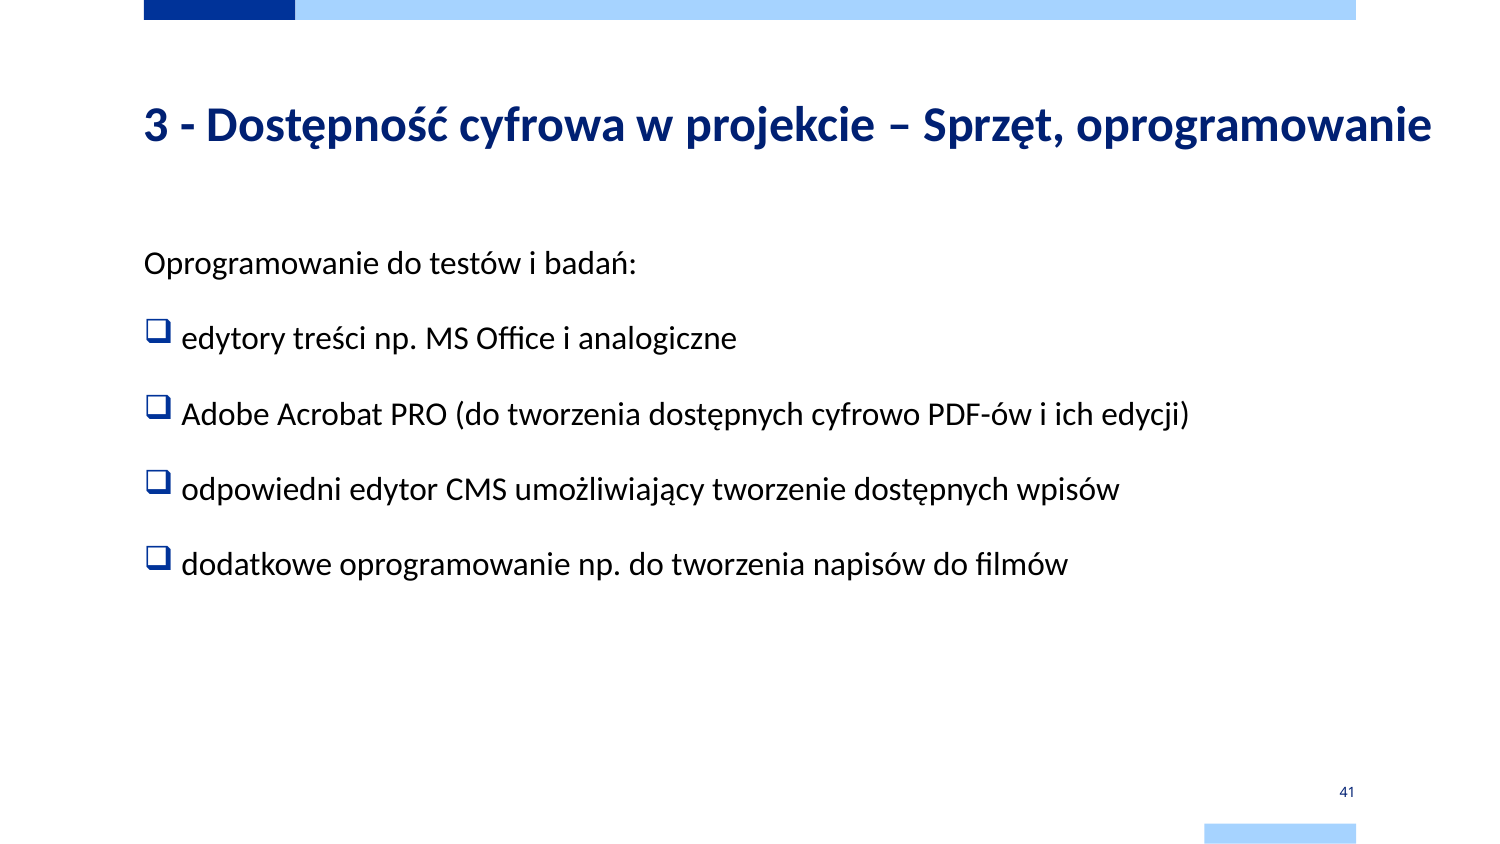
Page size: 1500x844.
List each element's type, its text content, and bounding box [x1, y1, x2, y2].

title 3 - Dostępność cyfrowa w projekcie – Sprzęt, oprogramowanie [143, 100, 1500, 221]
slide_number 41 [1204, 783, 1356, 804]
list Oprogramowanie do testów i badań: edytory treści np. MS Office i analogiczne Adobe Acrobat PRO (do tworzenia dostępnych cyfrowo PDF-ów i ich edycji) odpowiedni edytor CMS umożliwiający tworzenie dostępnych wpisów dodatkowe oprogramowanie np. do tworzenia napisów do filmów [143, 220, 1357, 744]
